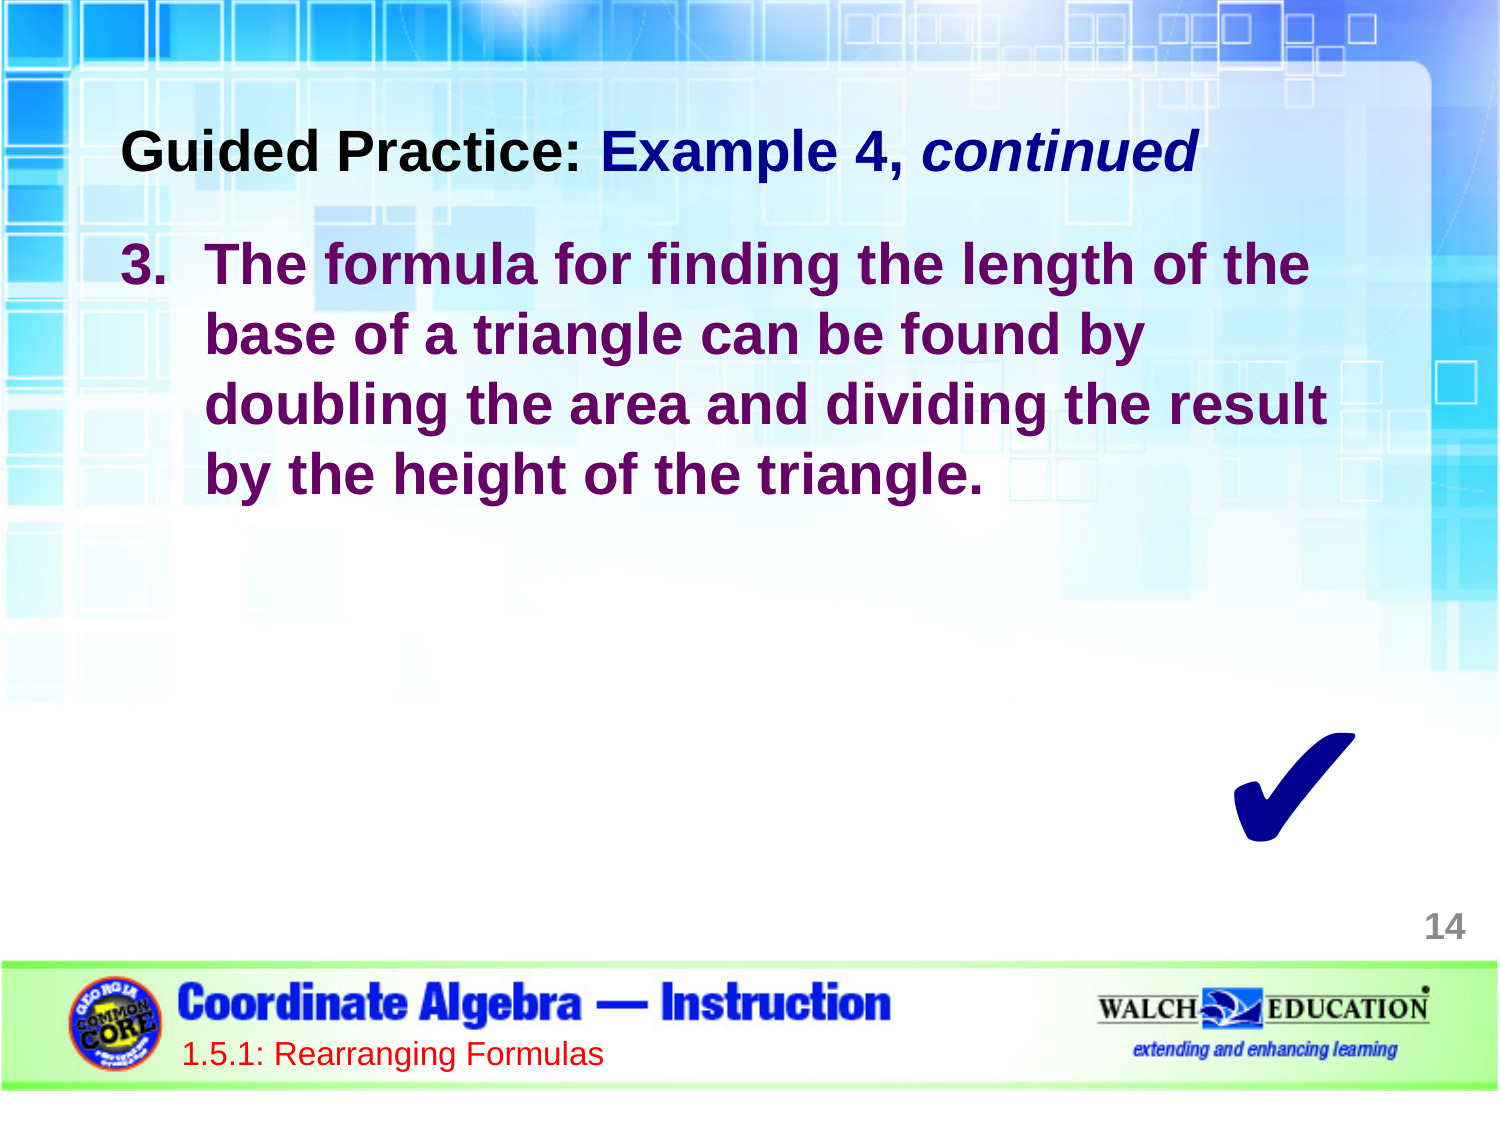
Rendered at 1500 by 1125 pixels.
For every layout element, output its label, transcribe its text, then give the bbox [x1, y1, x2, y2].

slide_number 14 [1361, 901, 1481, 949]
list 1.5.1: Rearranging Formulas [166, 1024, 1074, 1069]
text_box ✔ [1128, 651, 1394, 907]
subtitle Guided Practice: Example 4, continued The formula for finding the length of the base of a triangle can be found by doubling the area and dividing the result by the height of the triangle. [105, 105, 1394, 925]
picture [1, 0, 1500, 1091]
